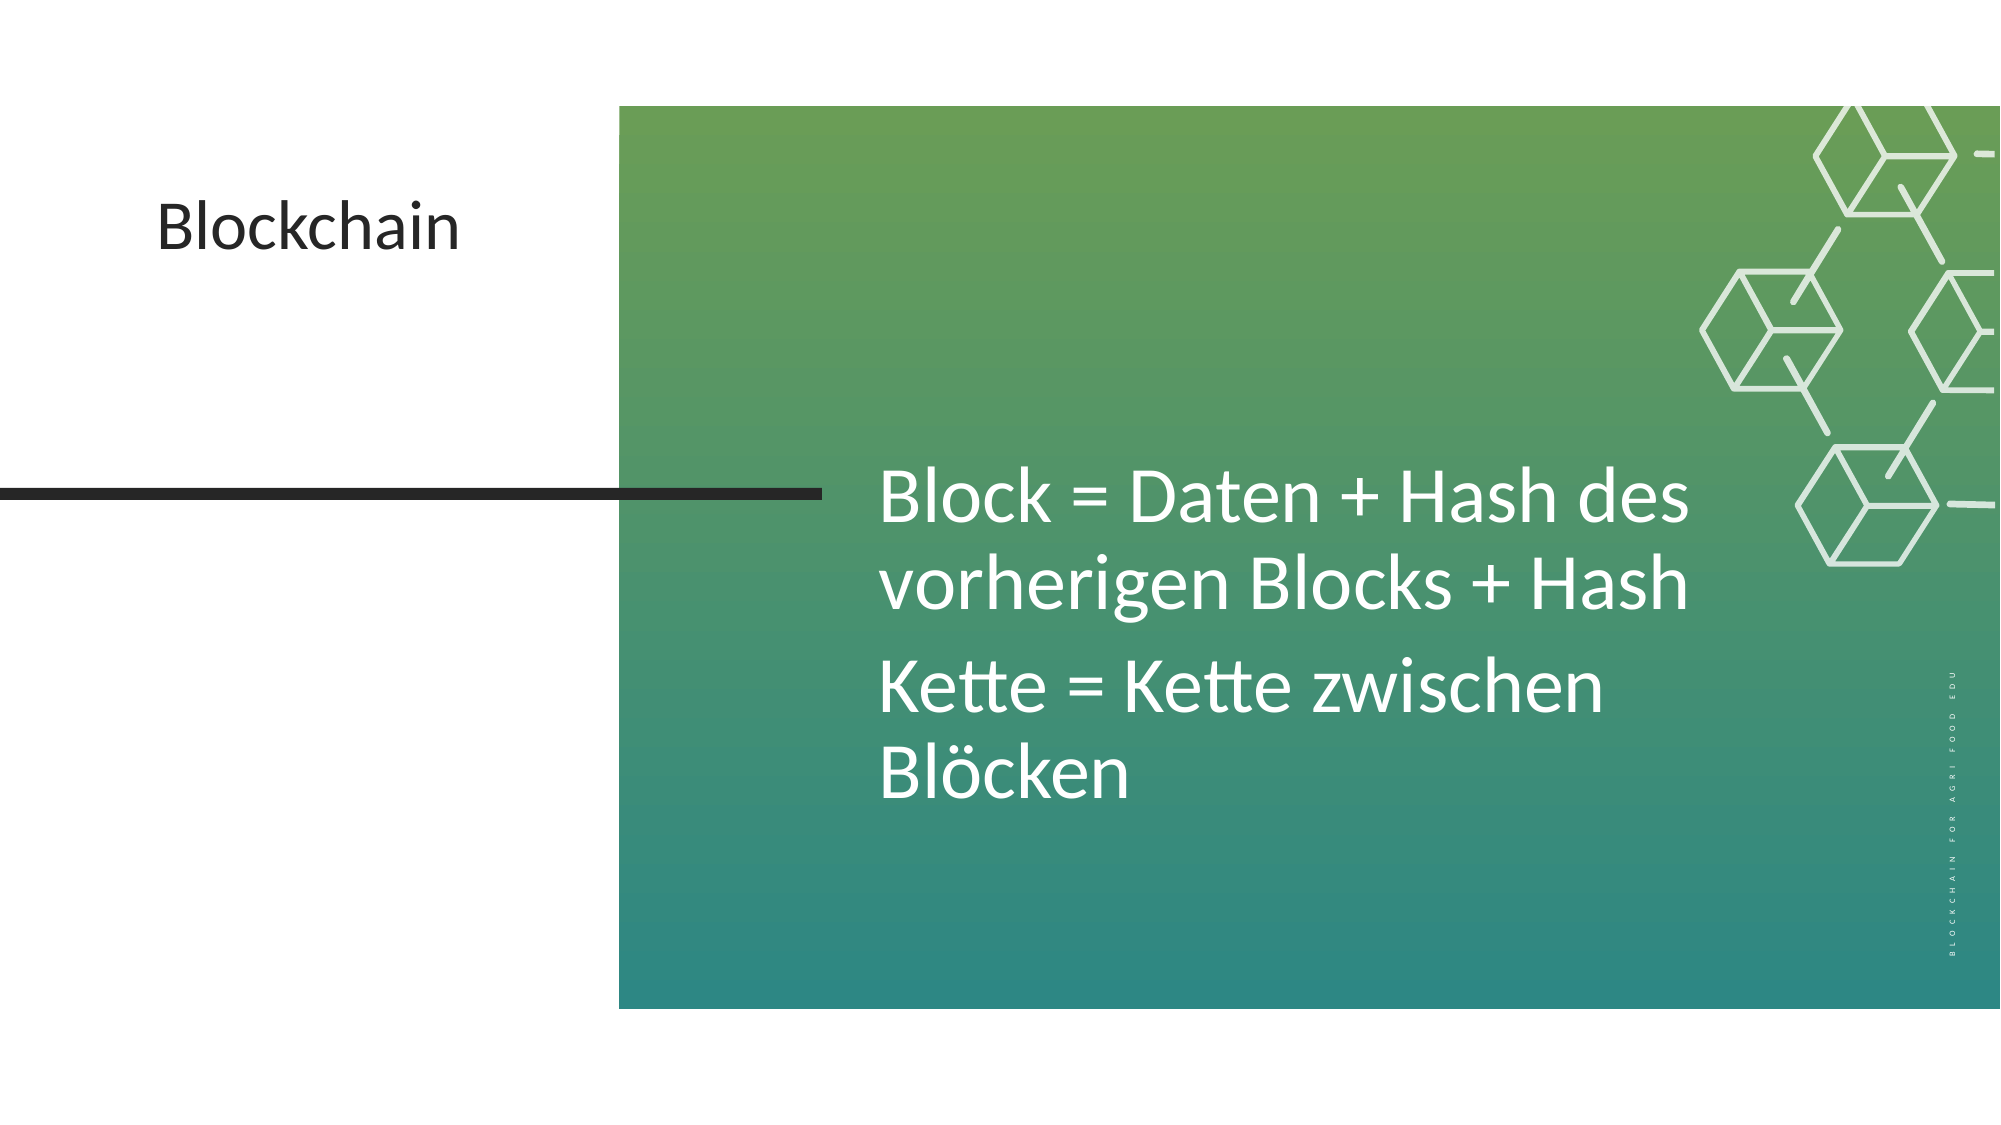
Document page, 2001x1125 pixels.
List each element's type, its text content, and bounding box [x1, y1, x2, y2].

list Blockchain [141, 180, 481, 277]
list Block = Daten + Hash des vorherigen Blocks + Hash Kette = Kette zwischen Blöcken [864, 446, 1709, 899]
